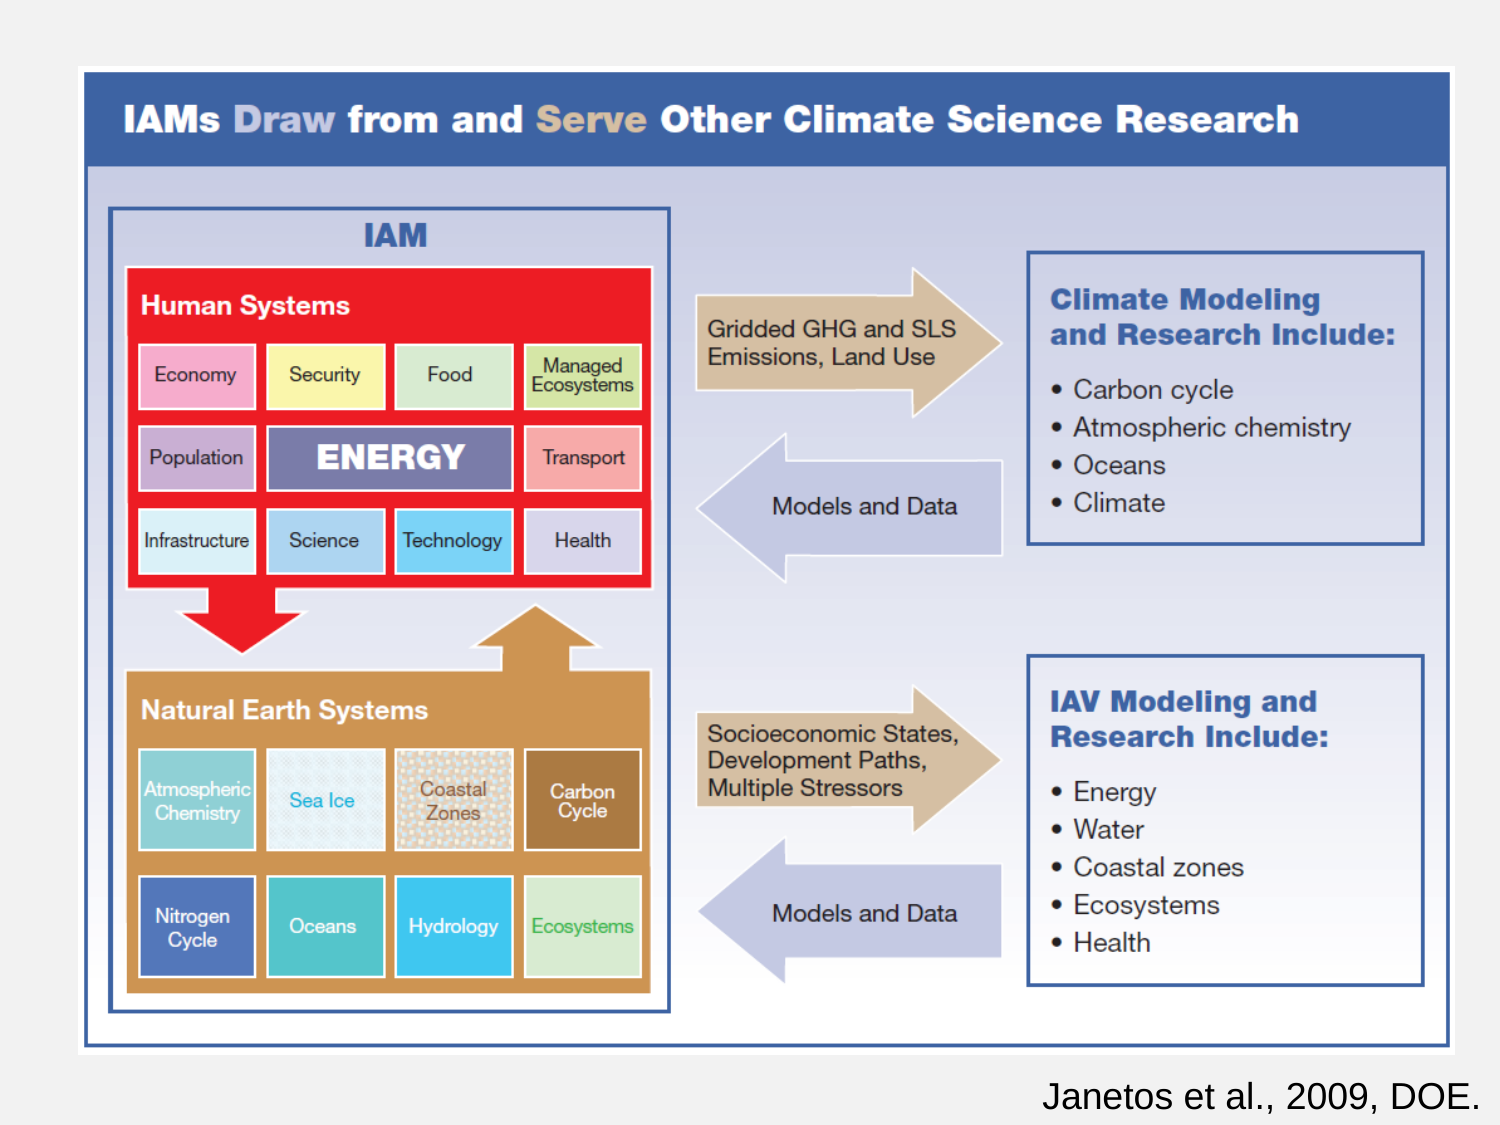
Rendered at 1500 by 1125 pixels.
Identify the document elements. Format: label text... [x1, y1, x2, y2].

picture [78, 66, 1455, 1055]
text_box Janetos et al., 2009, DOE. [1027, 1064, 1497, 1125]
